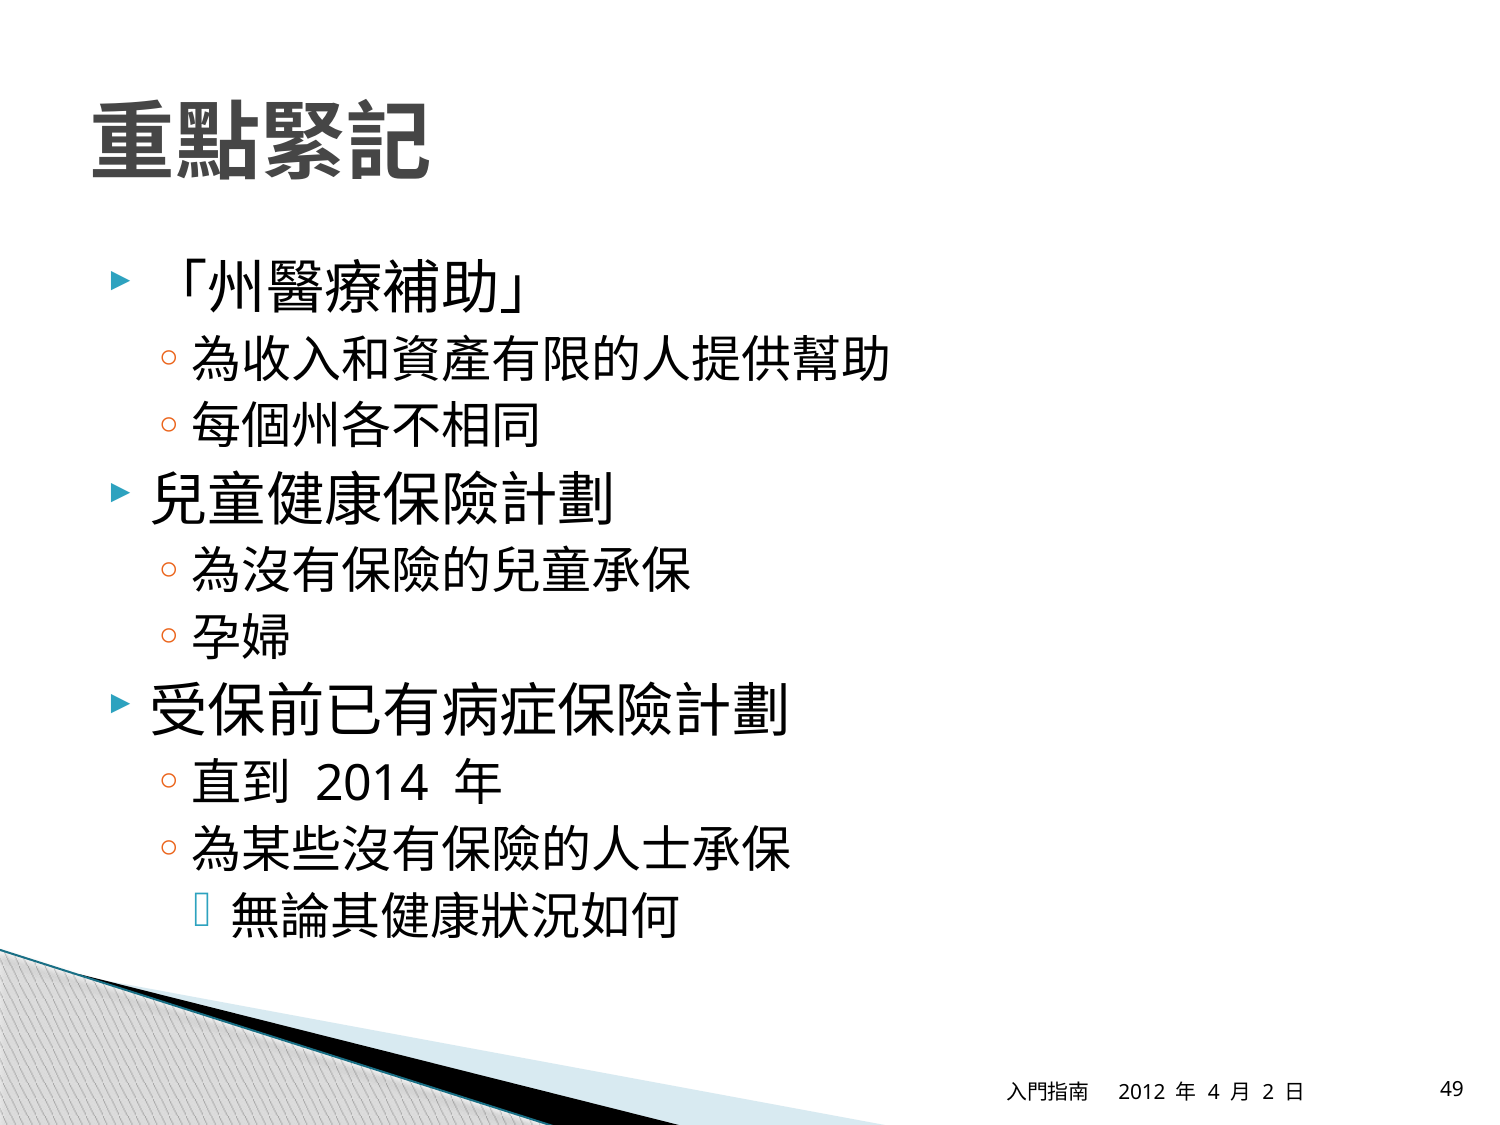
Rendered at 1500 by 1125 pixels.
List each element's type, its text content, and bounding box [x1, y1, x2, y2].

list 「州醫療補助」 為收入和資產有限的人提供幫助 每個州各不相同 兒童健康保險計劃 為沒有保險的兒童承保 孕婦 受保前已有病症保險計劃 直到 2014 年 為某些沒有保險的人士承保 無論其健康狀況如何 [75, 243, 1425, 986]
slide_number 49 [1418, 1051, 1479, 1112]
footer 入門指南 [718, 1051, 1105, 1112]
title 重點緊記 [75, 45, 1425, 233]
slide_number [1105, 1051, 1418, 1112]
